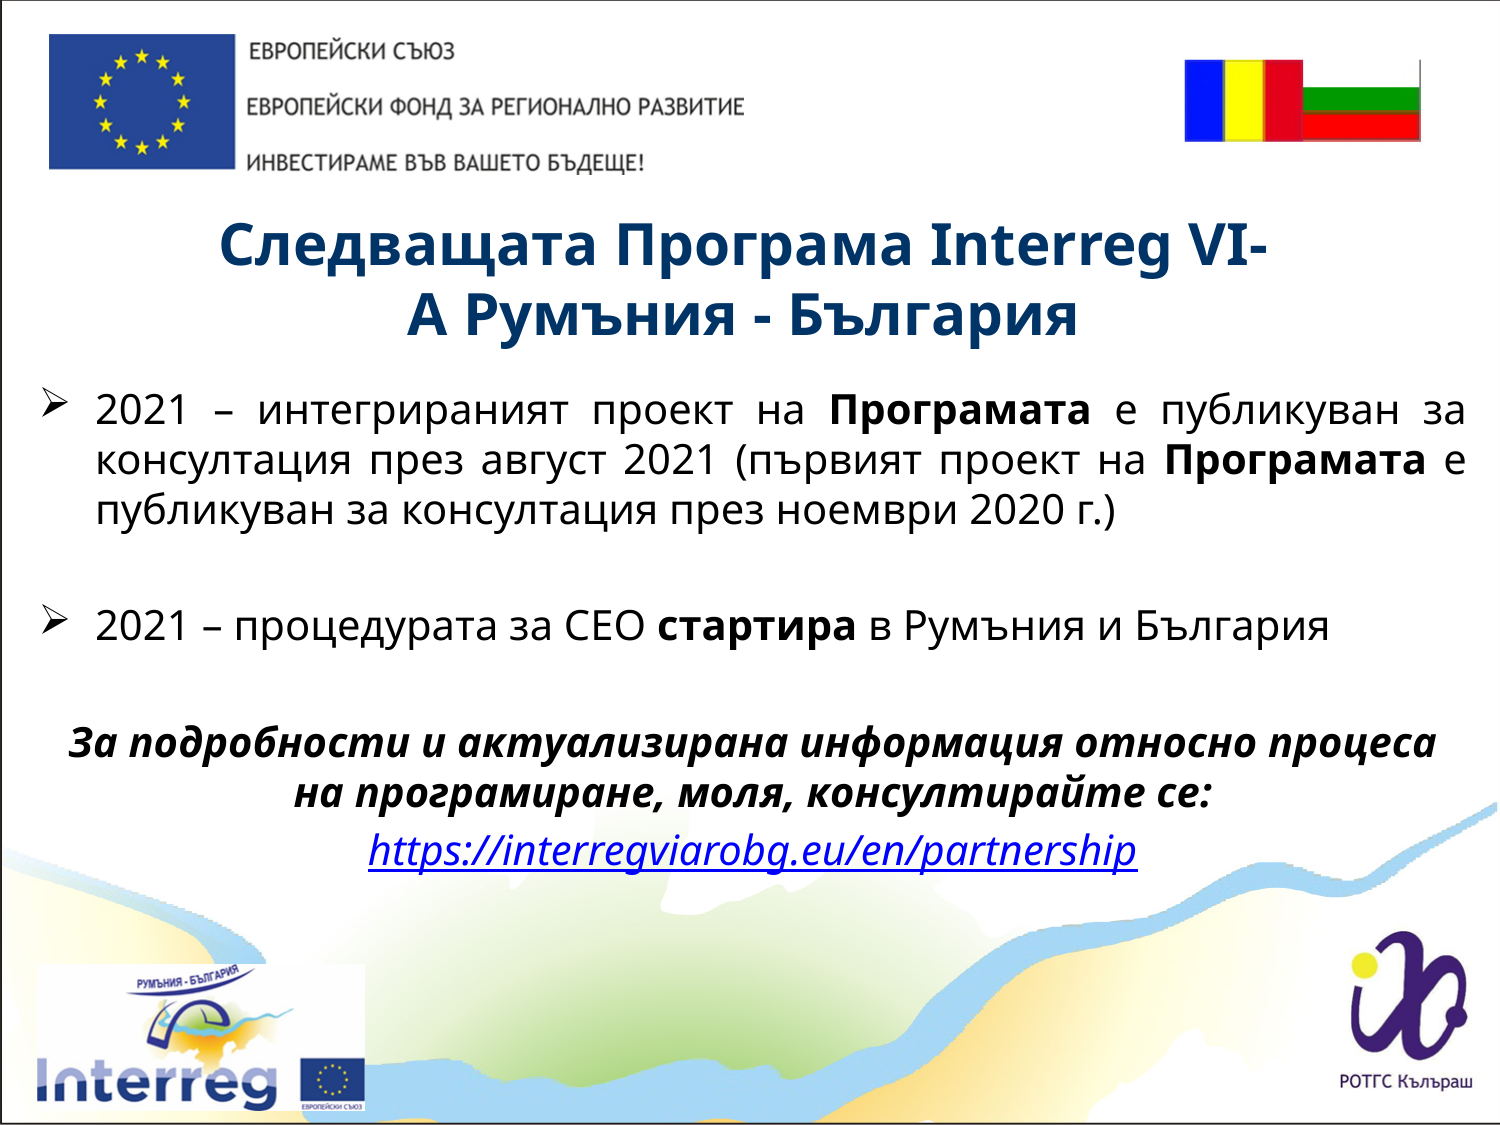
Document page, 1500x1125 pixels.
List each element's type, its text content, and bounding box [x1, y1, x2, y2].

text_box Следващата Програма Interreg VI-A Румъния - България [187, 199, 1300, 313]
title [82, 174, 1433, 374]
text_box 2021 – интегрираният проект на Програмата е публикуван за консултация през август 2021 (първият проект на Програмата е публикуван за консултация през ноември 2020 г.) 2021 – процедурата за СЕО стартира в Румъния и България За подробности и актуализирана информация относно процеса на програмиране, моля, консултирайте се: https://interregviarobg.eu/en/partnership [23, 374, 1482, 986]
picture [0, 0, 1500, 1125]
